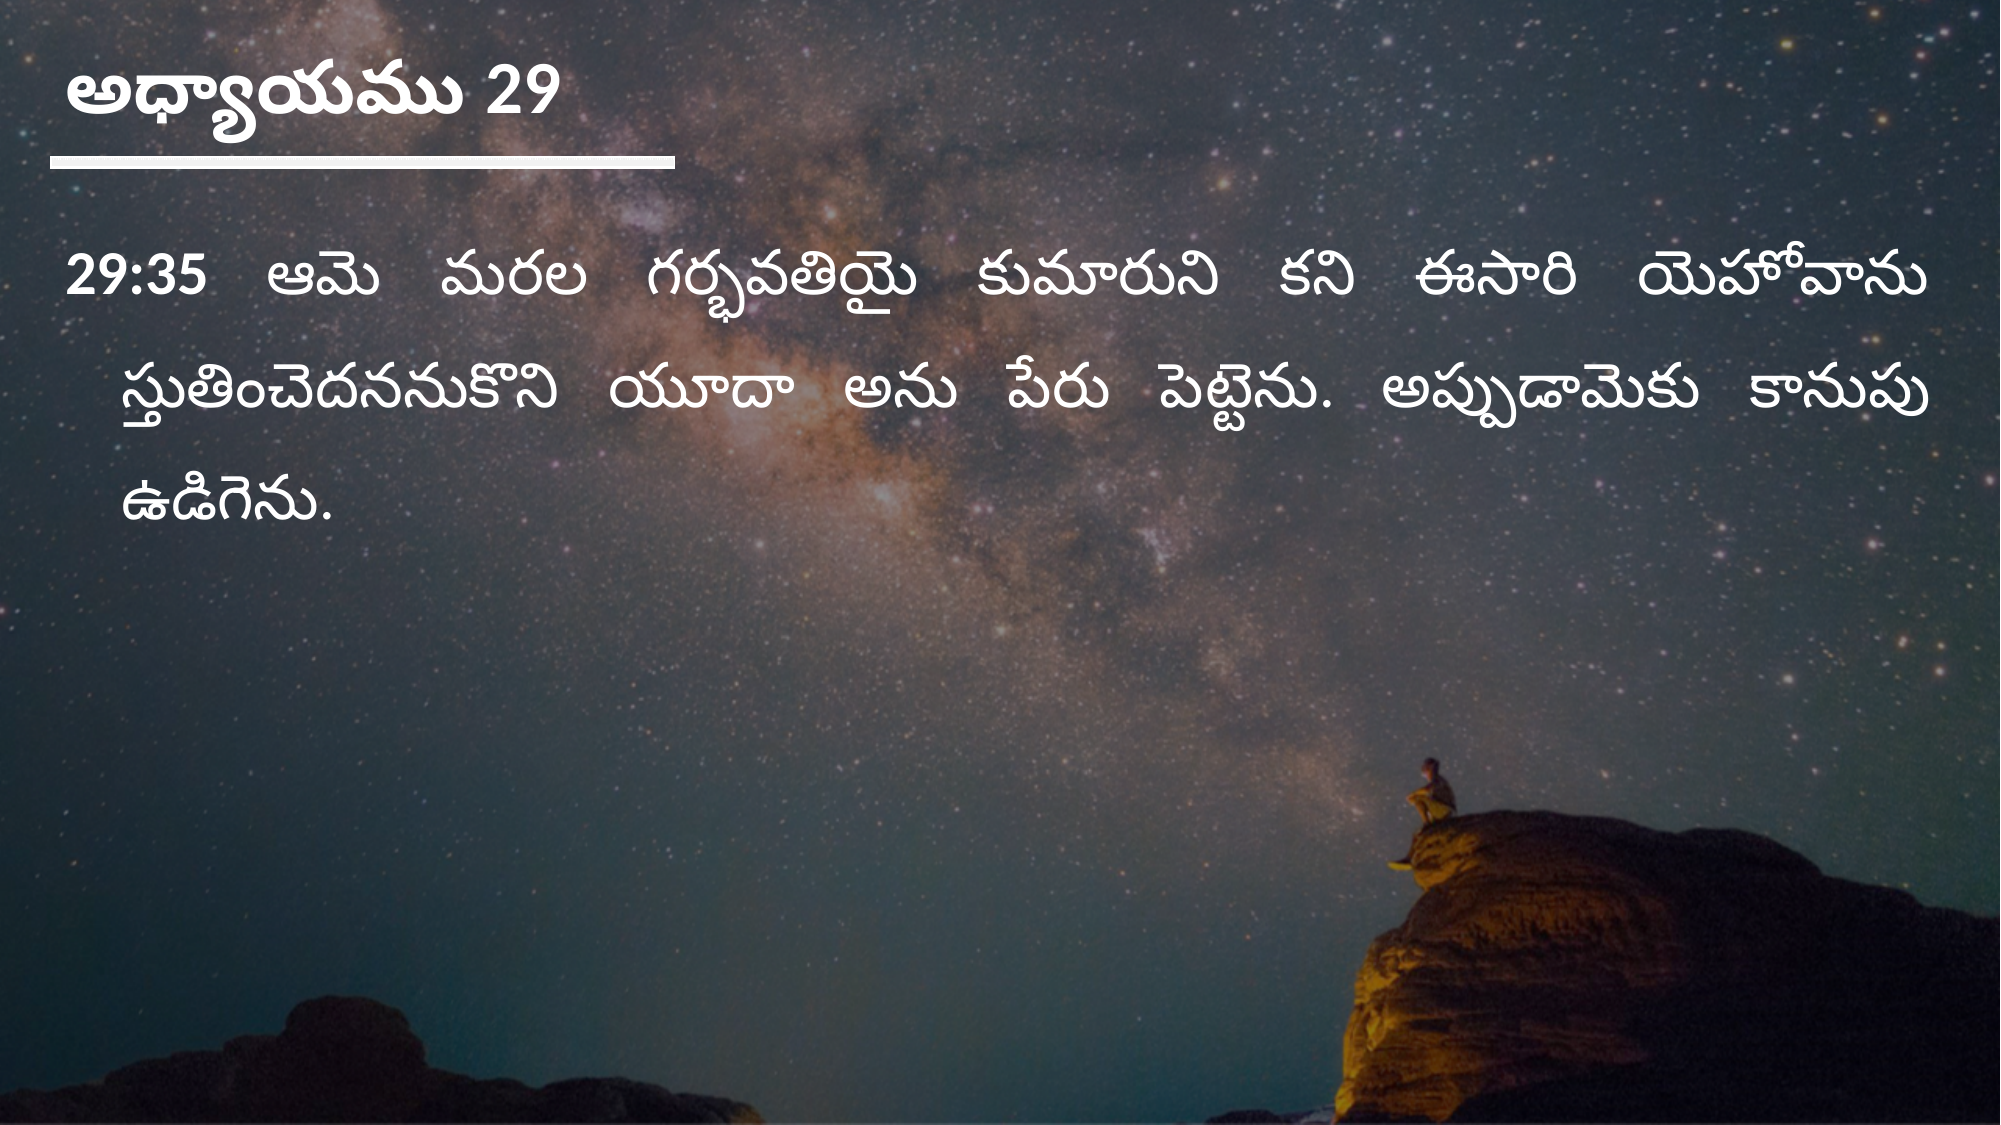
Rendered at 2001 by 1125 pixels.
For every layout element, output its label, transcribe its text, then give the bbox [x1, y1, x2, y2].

title అధ్యాయము 29 [50, 0, 1925, 167]
picture [0, 0, 2000, 1125]
list 29:35 ఆమె మరల గర్భవతియై కుమారుని కని ఈసారి యెహోవాను స్తుతించెదననుకొని యూదా అను పేరు పెట్టెను. అప్పుడామెకు కానుపు ఉడిగెను. [50, 187, 1946, 1063]
